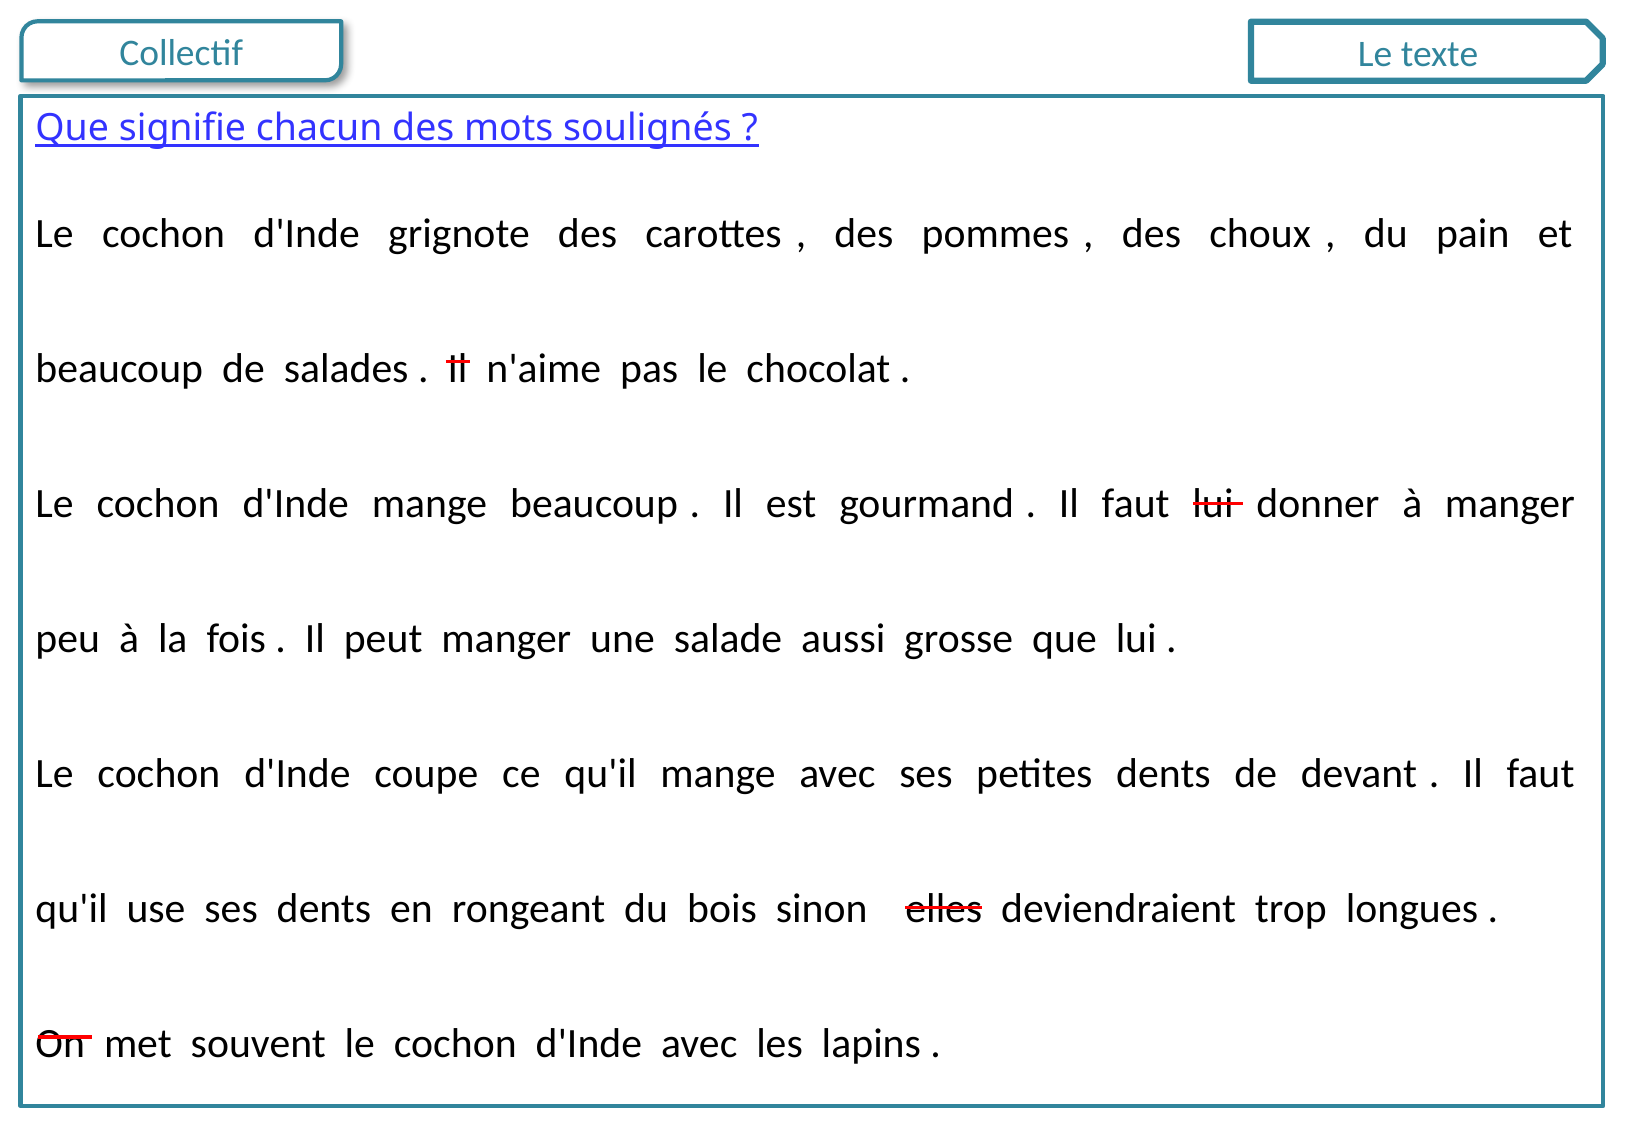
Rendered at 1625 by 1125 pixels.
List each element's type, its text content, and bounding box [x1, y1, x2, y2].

list Le texte [1251, 21, 1585, 81]
list Que signifie chacun des mots soulignés ? [18, 94, 1605, 1108]
list Le cochon d'Inde grignote des carottes , des pommes , des choux , du pain et beaucoup de salades . Il n'aime pas le chocolat . Le cochon d'Inde mange beaucoup . Il est gourmand . Il faut lui donner à manger peu à la fois . Il peut manger une salade aussi grosse que lui . Le cochon d'Inde coupe ce qu'il mange avec ses petites dents de devant . Il faut qu'il use ses dents en rongeant du bois sinon elles deviendraient trop longues . On met souvent le cochon d'Inde avec les lapins . [20, 113, 1603, 1036]
